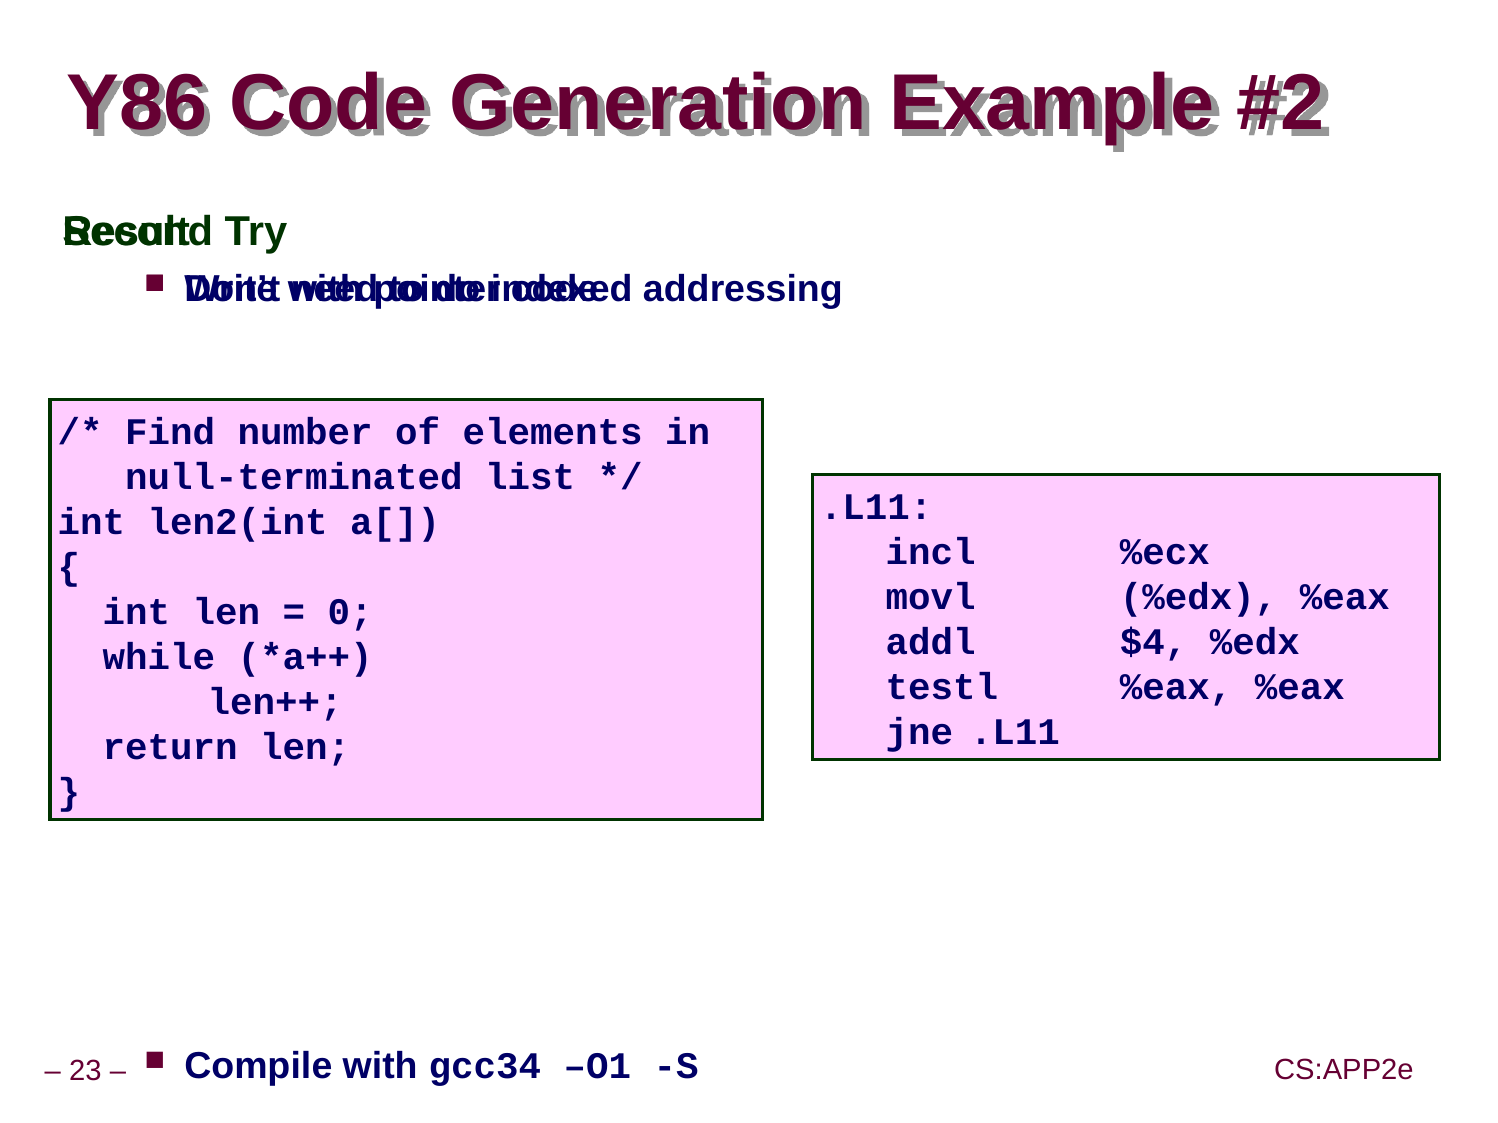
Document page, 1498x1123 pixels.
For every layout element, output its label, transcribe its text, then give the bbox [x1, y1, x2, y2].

text_box .L11: incl %ecx movl (%edx), %eax addl $4, %edx testl %eax, %eax jne .L11 [812, 474, 1440, 760]
text_box /* Find number of elements in null-terminated list */ int len2(int a[]) { int len = 0; while (*a++) len++; return len; } [50, 399, 763, 820]
title Y86 Code Generation Example #2 [66, 40, 1495, 169]
list Result Don’t need to do indexed addressing [47, 199, 1409, 1056]
